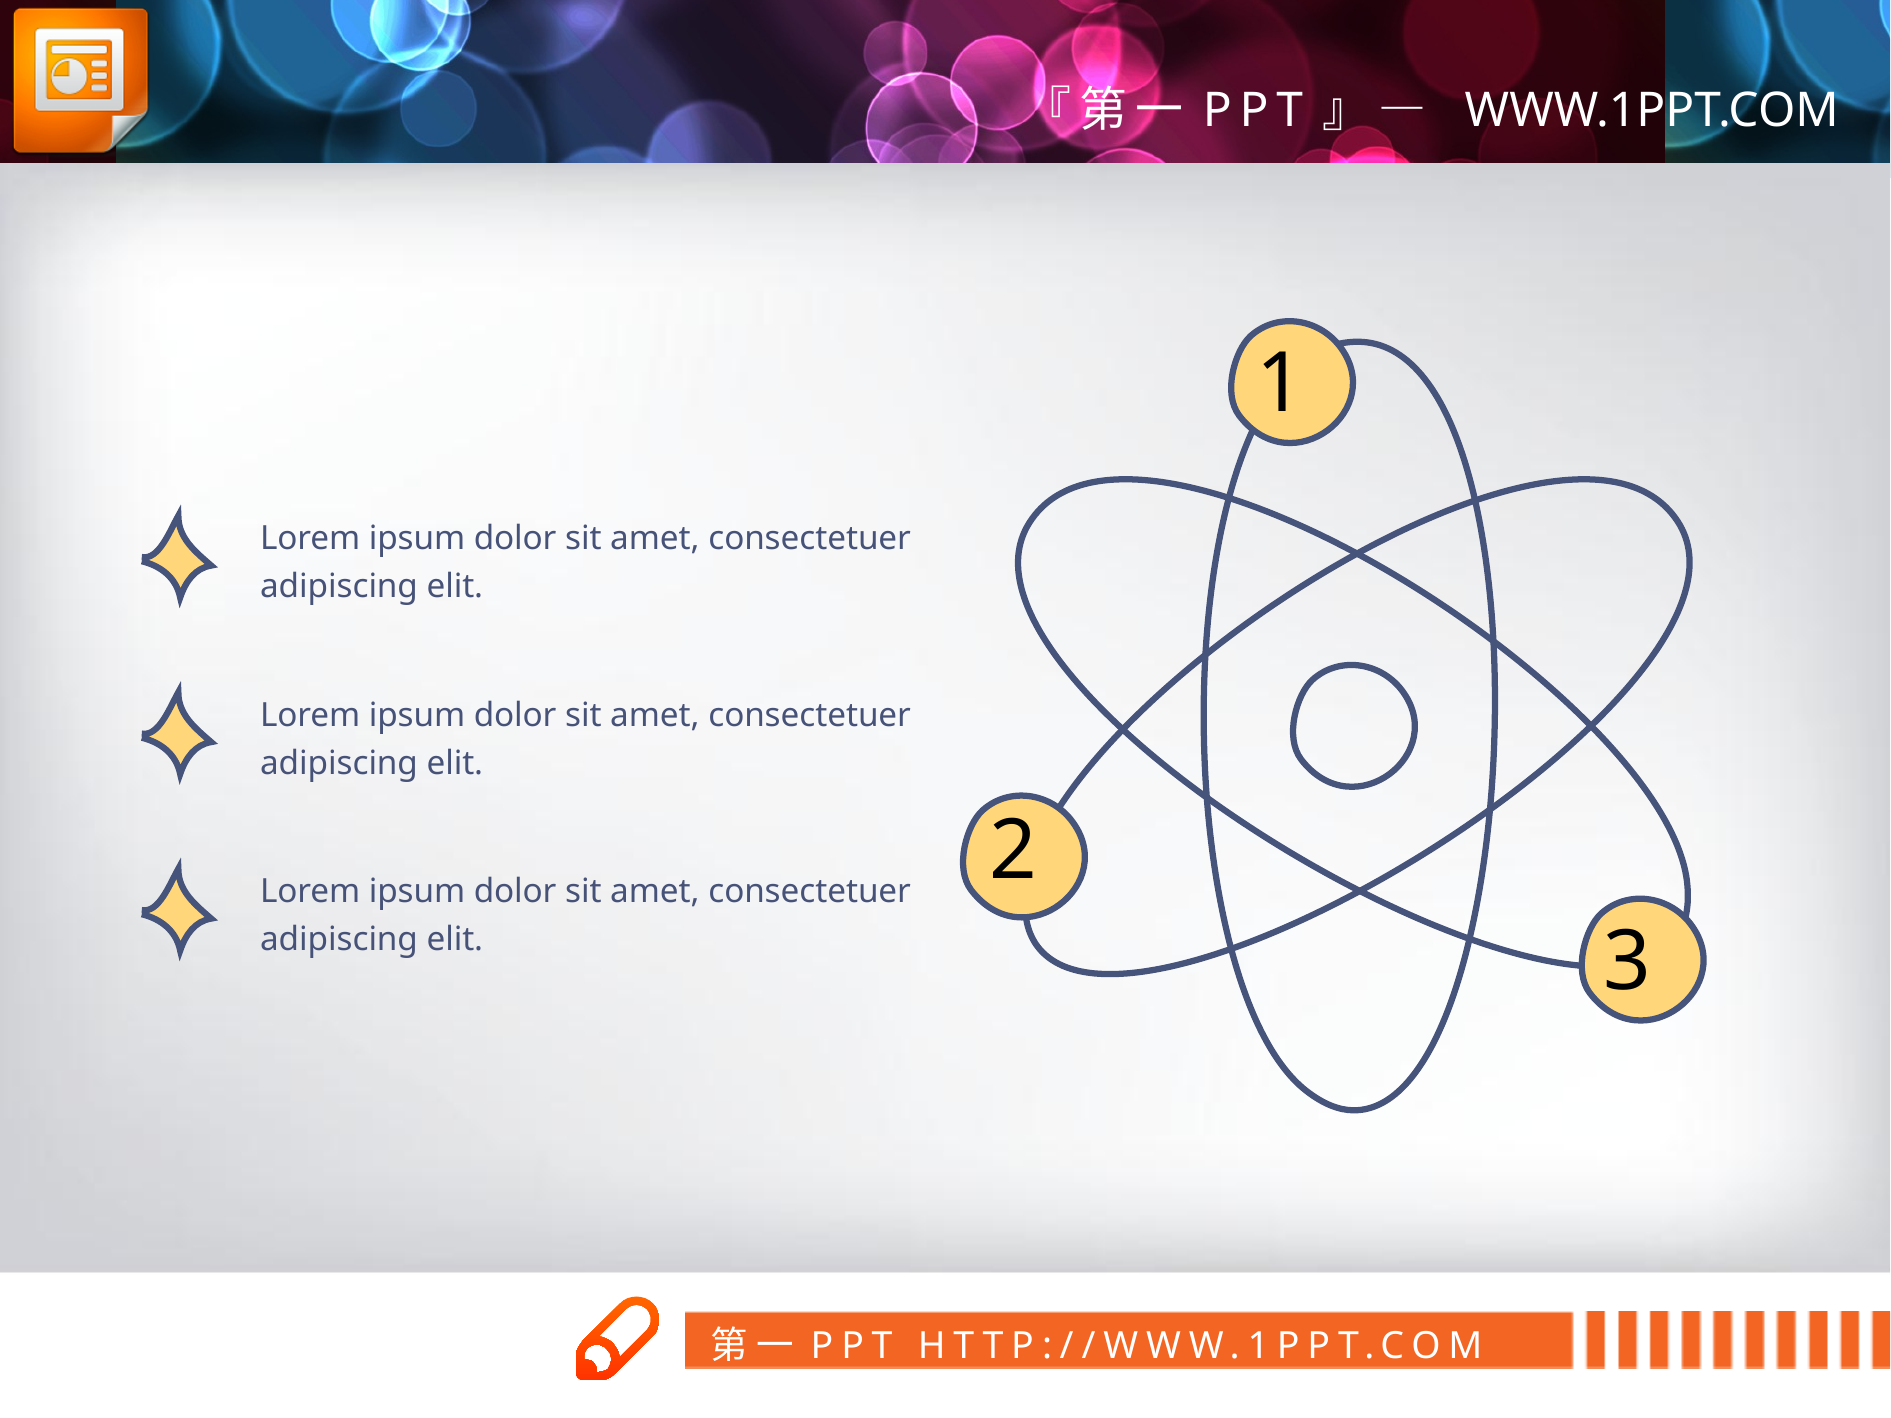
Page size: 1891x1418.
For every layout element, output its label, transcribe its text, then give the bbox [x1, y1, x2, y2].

text_box [141, 515, 212, 598]
text_box Lorem ipsum dolor sit amet, consectetuer adipiscing elit. [253, 678, 978, 788]
text_box Lorem ipsum dolor sit amet, consectetuer adipiscing elit. [253, 502, 978, 611]
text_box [1230, 320, 1354, 444]
picture [685, 1311, 1891, 1369]
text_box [962, 787, 1086, 918]
text_box [141, 692, 212, 775]
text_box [1017, 341, 1690, 1111]
text_box Lorem ipsum dolor sit amet, consectetuer adipiscing elit. [253, 855, 978, 964]
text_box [1581, 898, 1704, 1021]
text_box [141, 868, 212, 951]
picture [0, 0, 1891, 1275]
